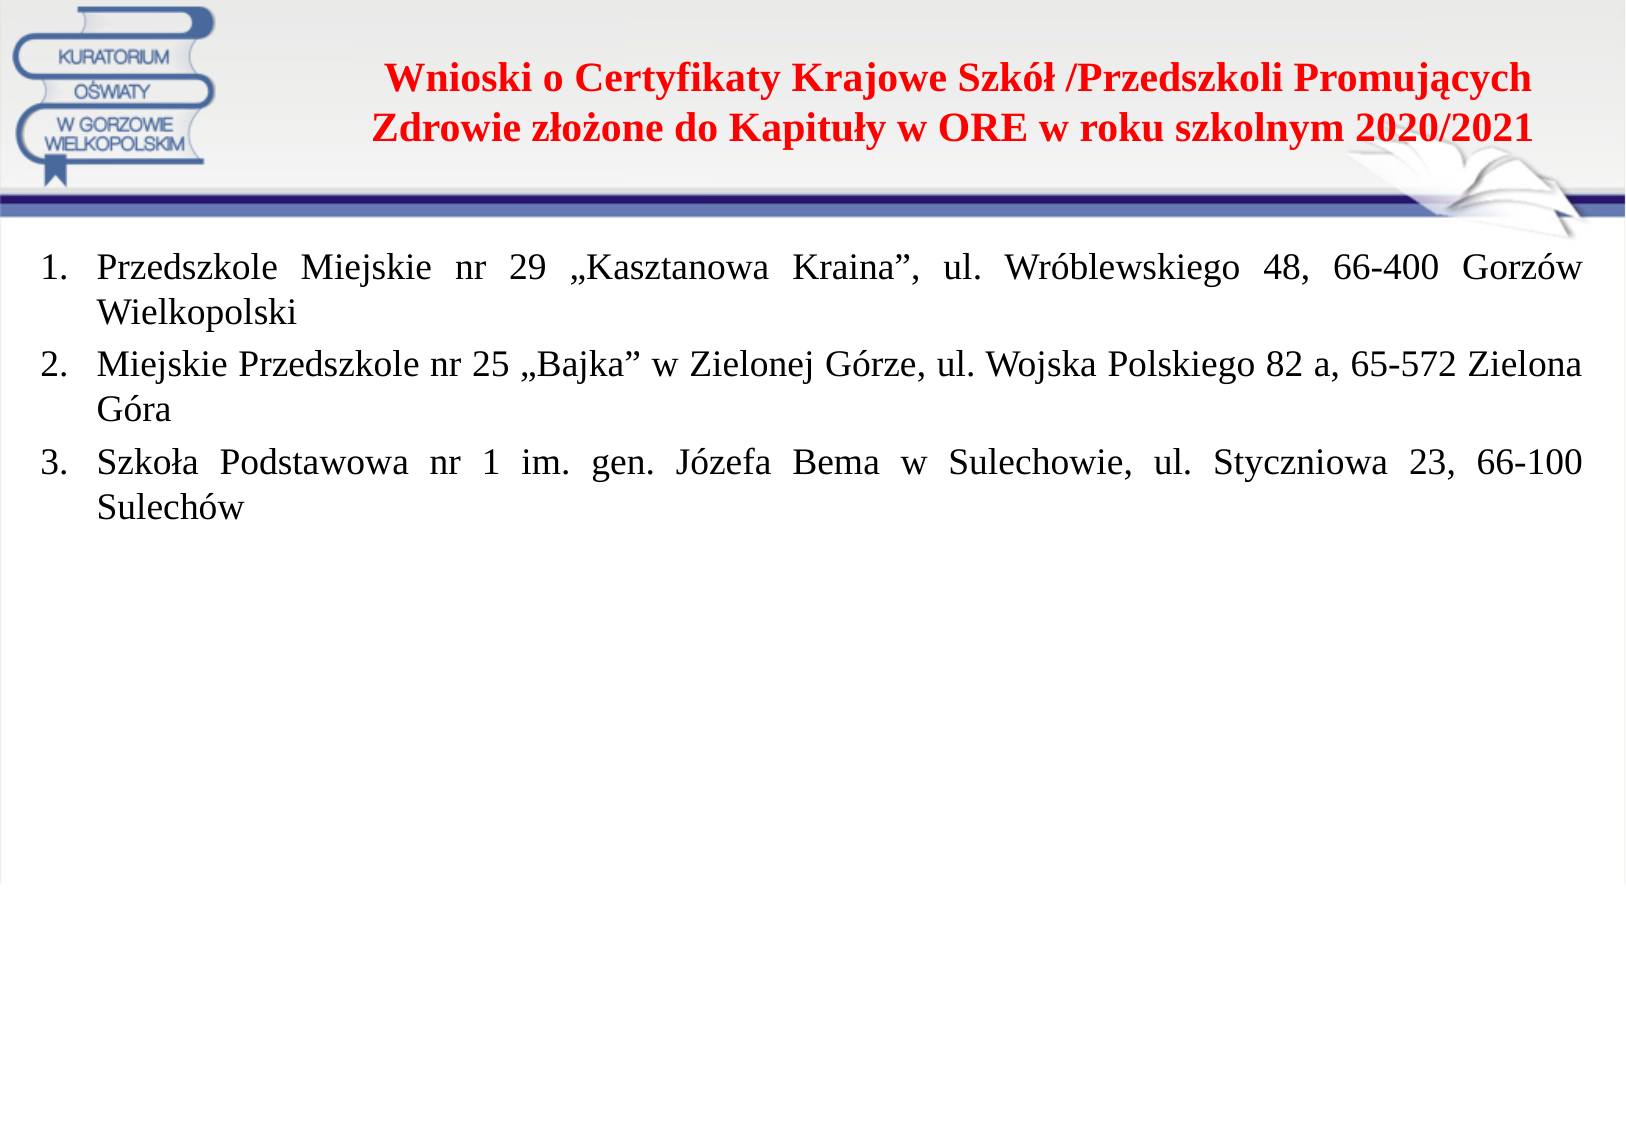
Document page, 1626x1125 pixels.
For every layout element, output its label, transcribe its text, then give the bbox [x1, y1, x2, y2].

picture [0, 0, 1626, 1125]
title Wnioski o Certyfikaty Krajowe Szkół /Przedszkoli Promujących Zdrowie złożone do Kapituły w ORE w roku szkolnym 2020/2021 [317, 23, 1600, 176]
list Przedszkole Miejskie nr 29 „Kasztanowa Kraina”, ul. Wróblewskiego 48, 66-400 Gorzów Wielkopolski Miejskie Przedszkole nr 25 „Bajka” w Zielonej Górze, ul. Wojska Polskiego 82 a, 65-572 Zielona Góra Szkoła Podstawowa nr 1 im. gen. Józefa Bema w Sulechowie, ul. Styczniowa 23, 66-100 Sulechów [25, 234, 1600, 1071]
